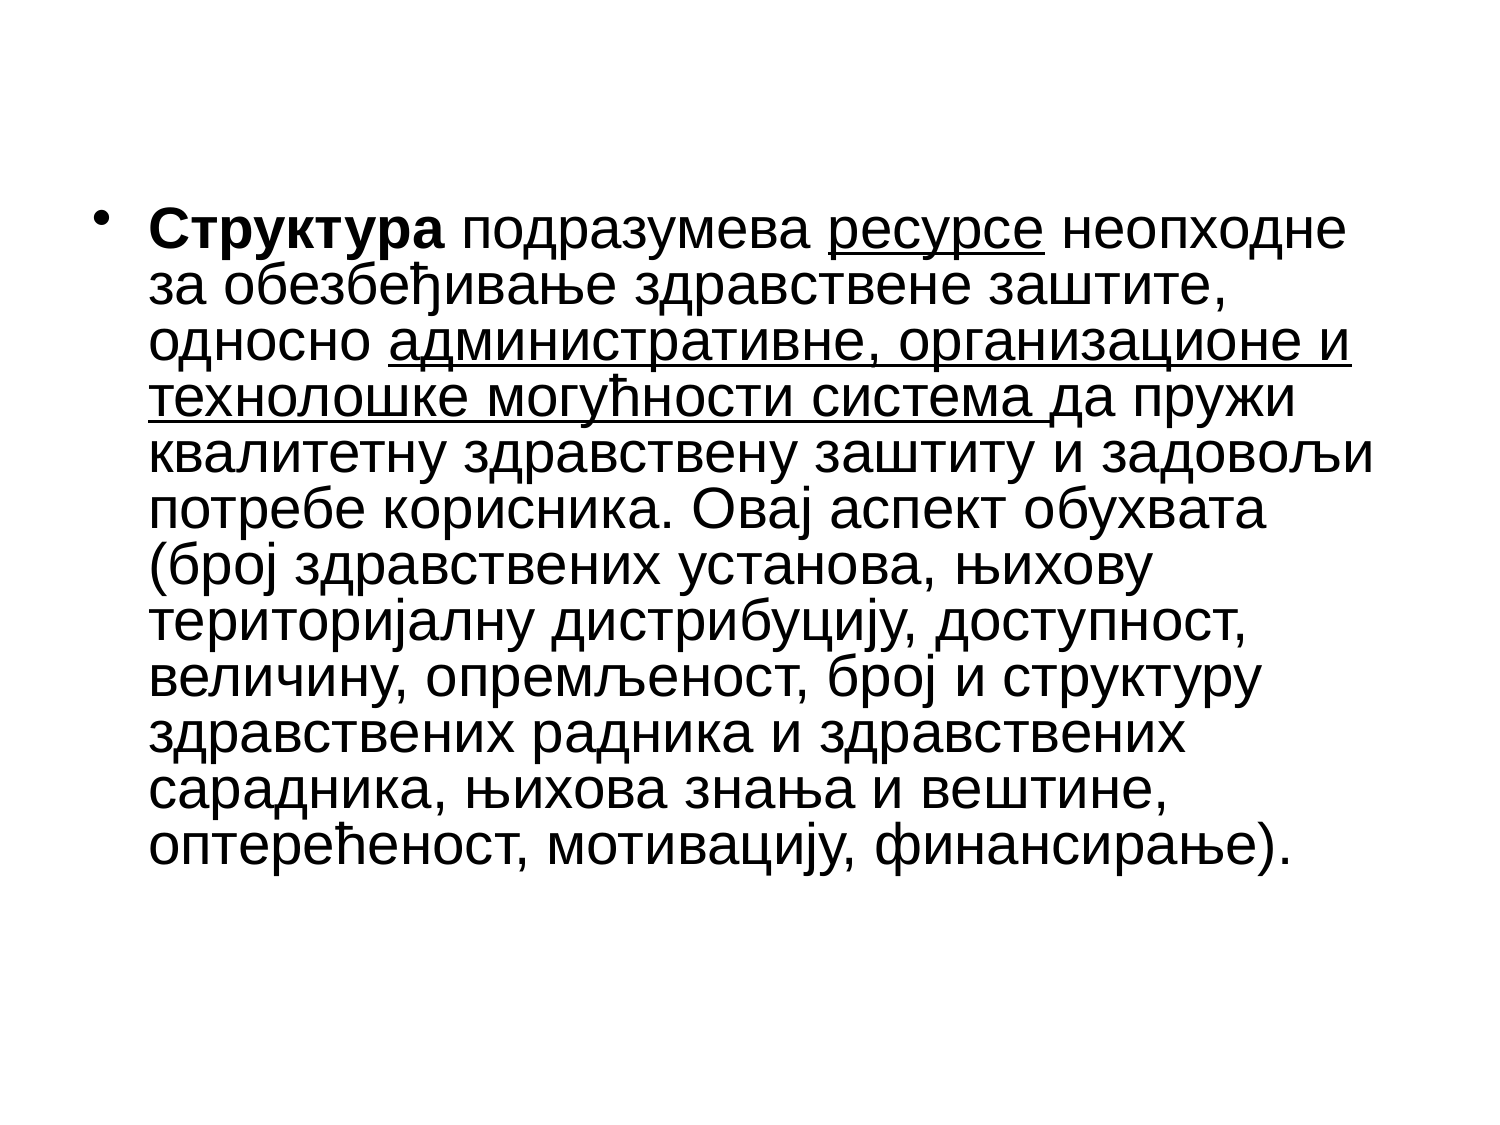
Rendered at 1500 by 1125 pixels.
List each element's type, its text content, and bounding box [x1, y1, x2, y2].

list Структура подразумева ресурсе неопходне за обезбеђивање здравствене заштите, односно административне, организационе и технолошке могућности система да пружи квалитетну здравствену заштиту и задовољи потребе корисника. Овај аспект обухвата (број здравствених установа, њихову територијалну дистрибуцију, доступност, величину, опремљеност, број и структуру здравствених радника и здравствених сарадника, њихова знања и вештине, оптерећеност, мотивацију, финансирање). [76, 196, 1427, 698]
